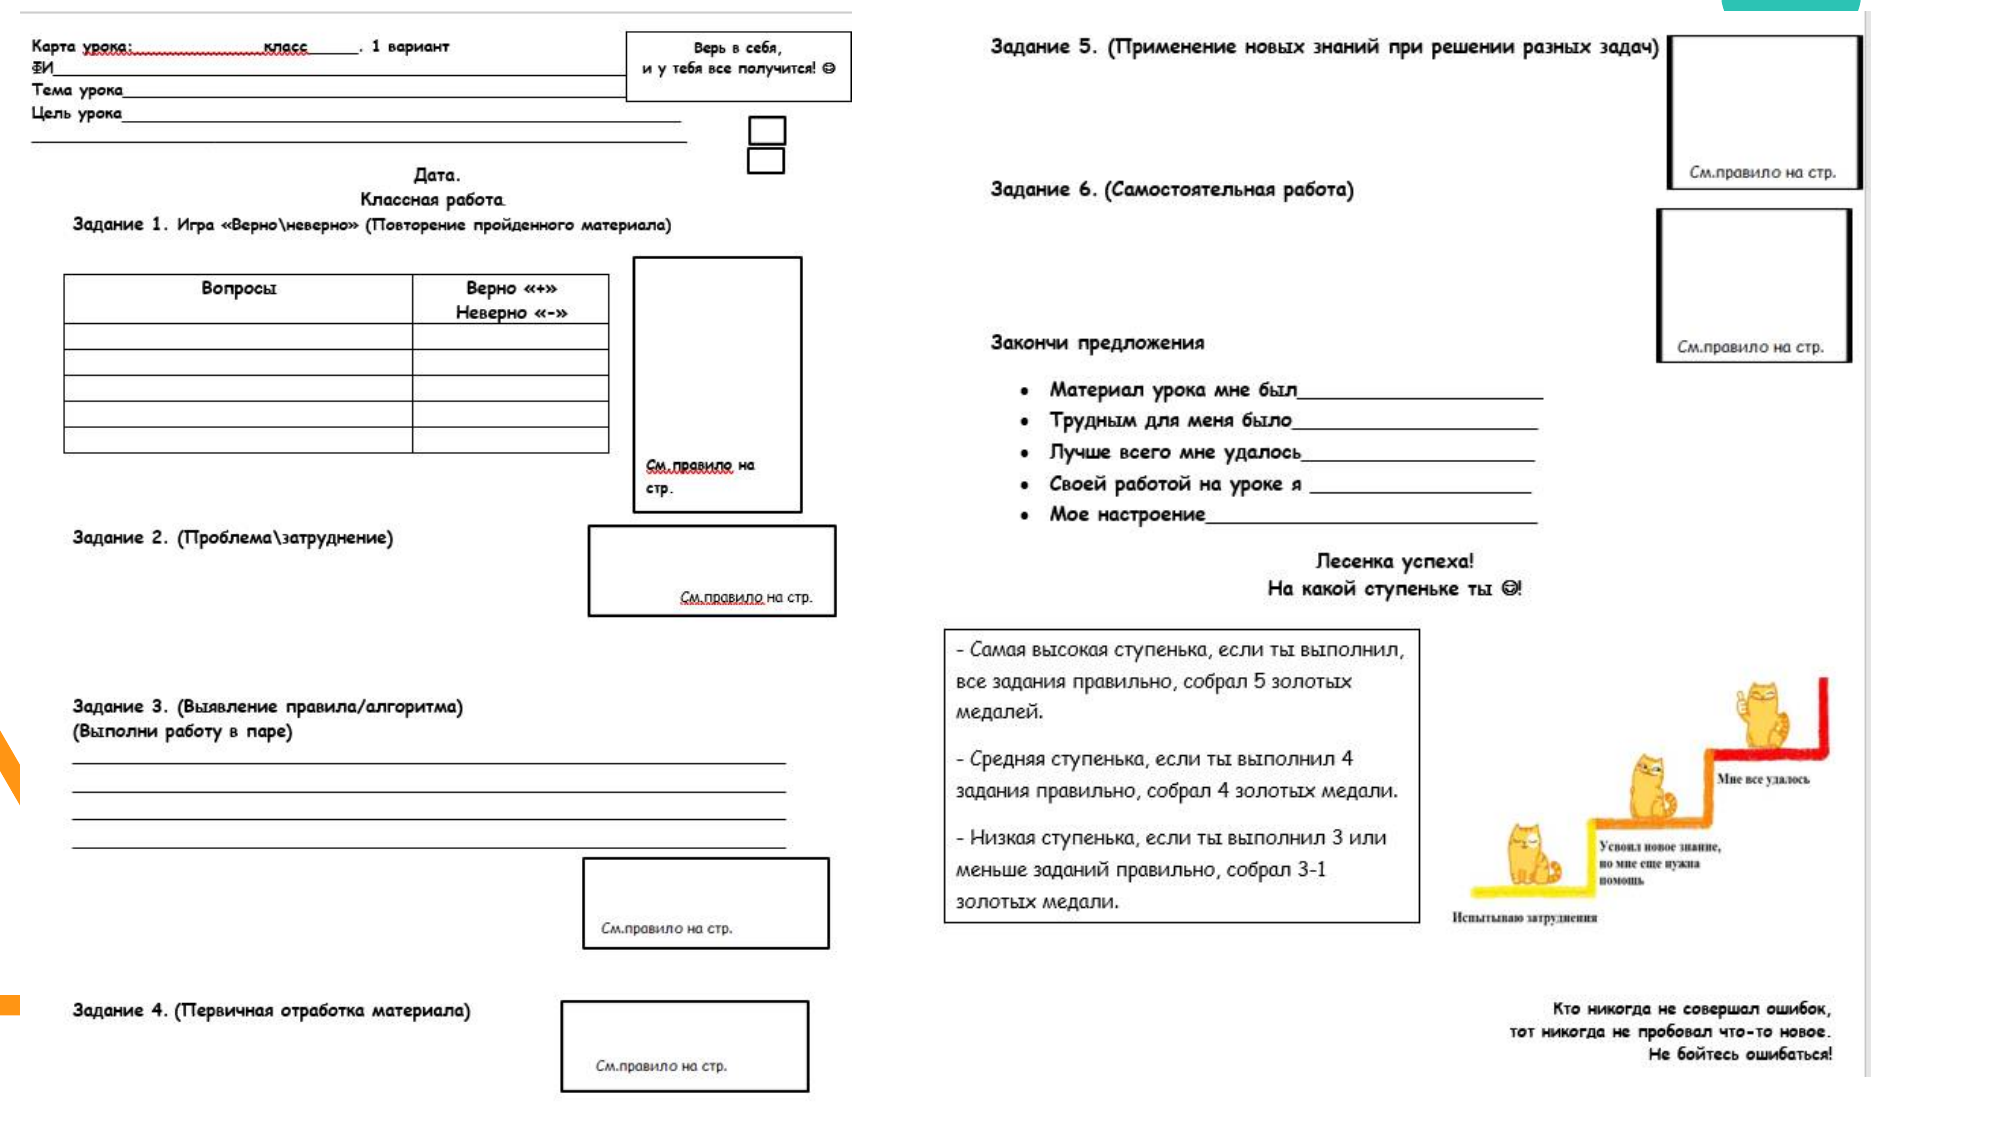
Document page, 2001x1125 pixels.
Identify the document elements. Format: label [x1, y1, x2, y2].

picture [19, 11, 852, 1112]
picture [935, 11, 1871, 1077]
